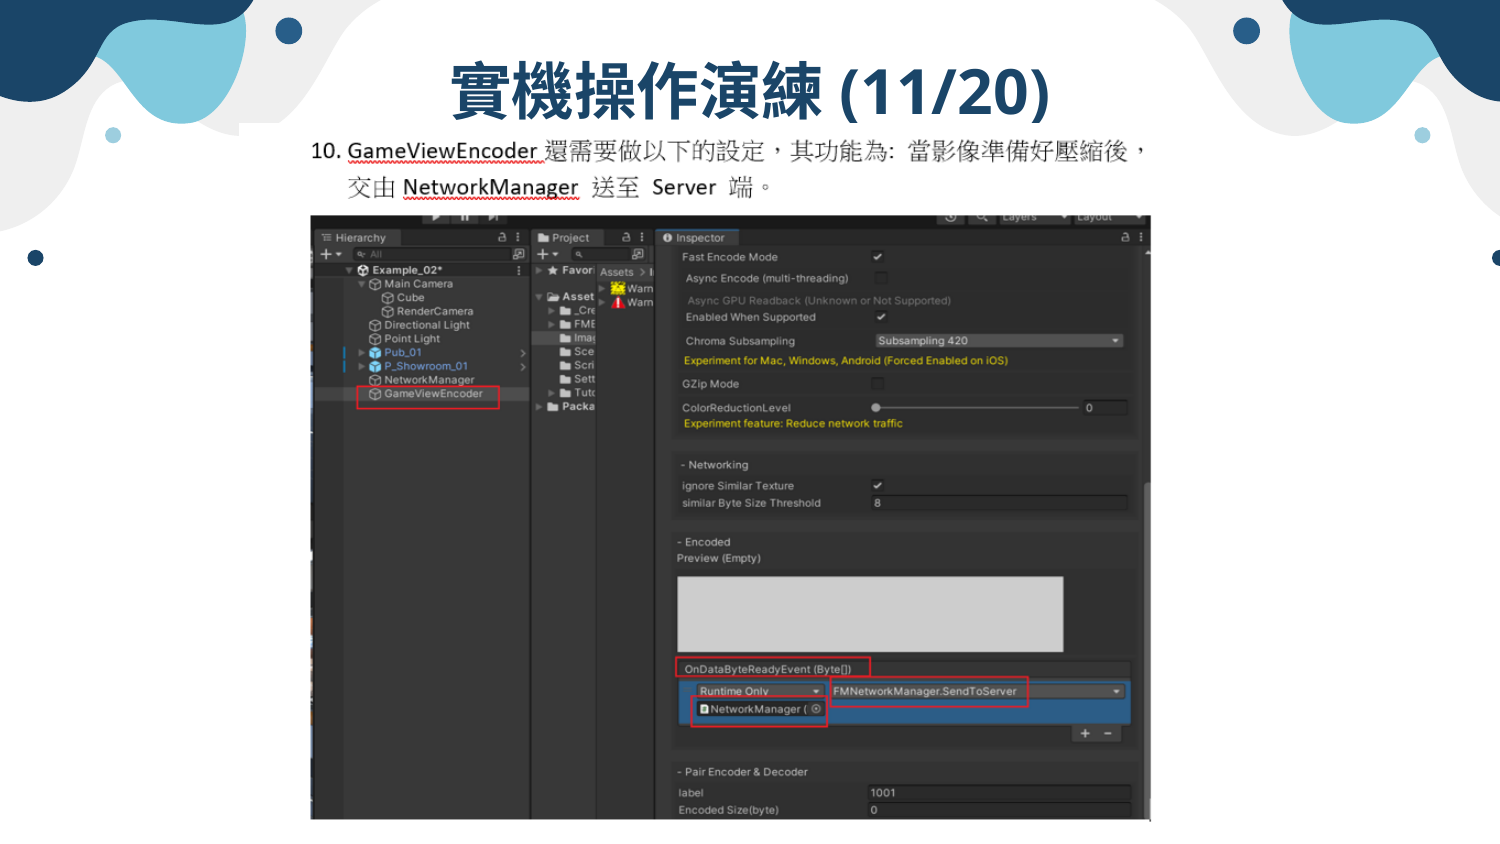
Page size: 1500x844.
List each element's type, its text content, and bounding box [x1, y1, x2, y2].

picture [239, 123, 1208, 836]
title 實機操作演練(11/20) [88, 36, 1412, 131]
